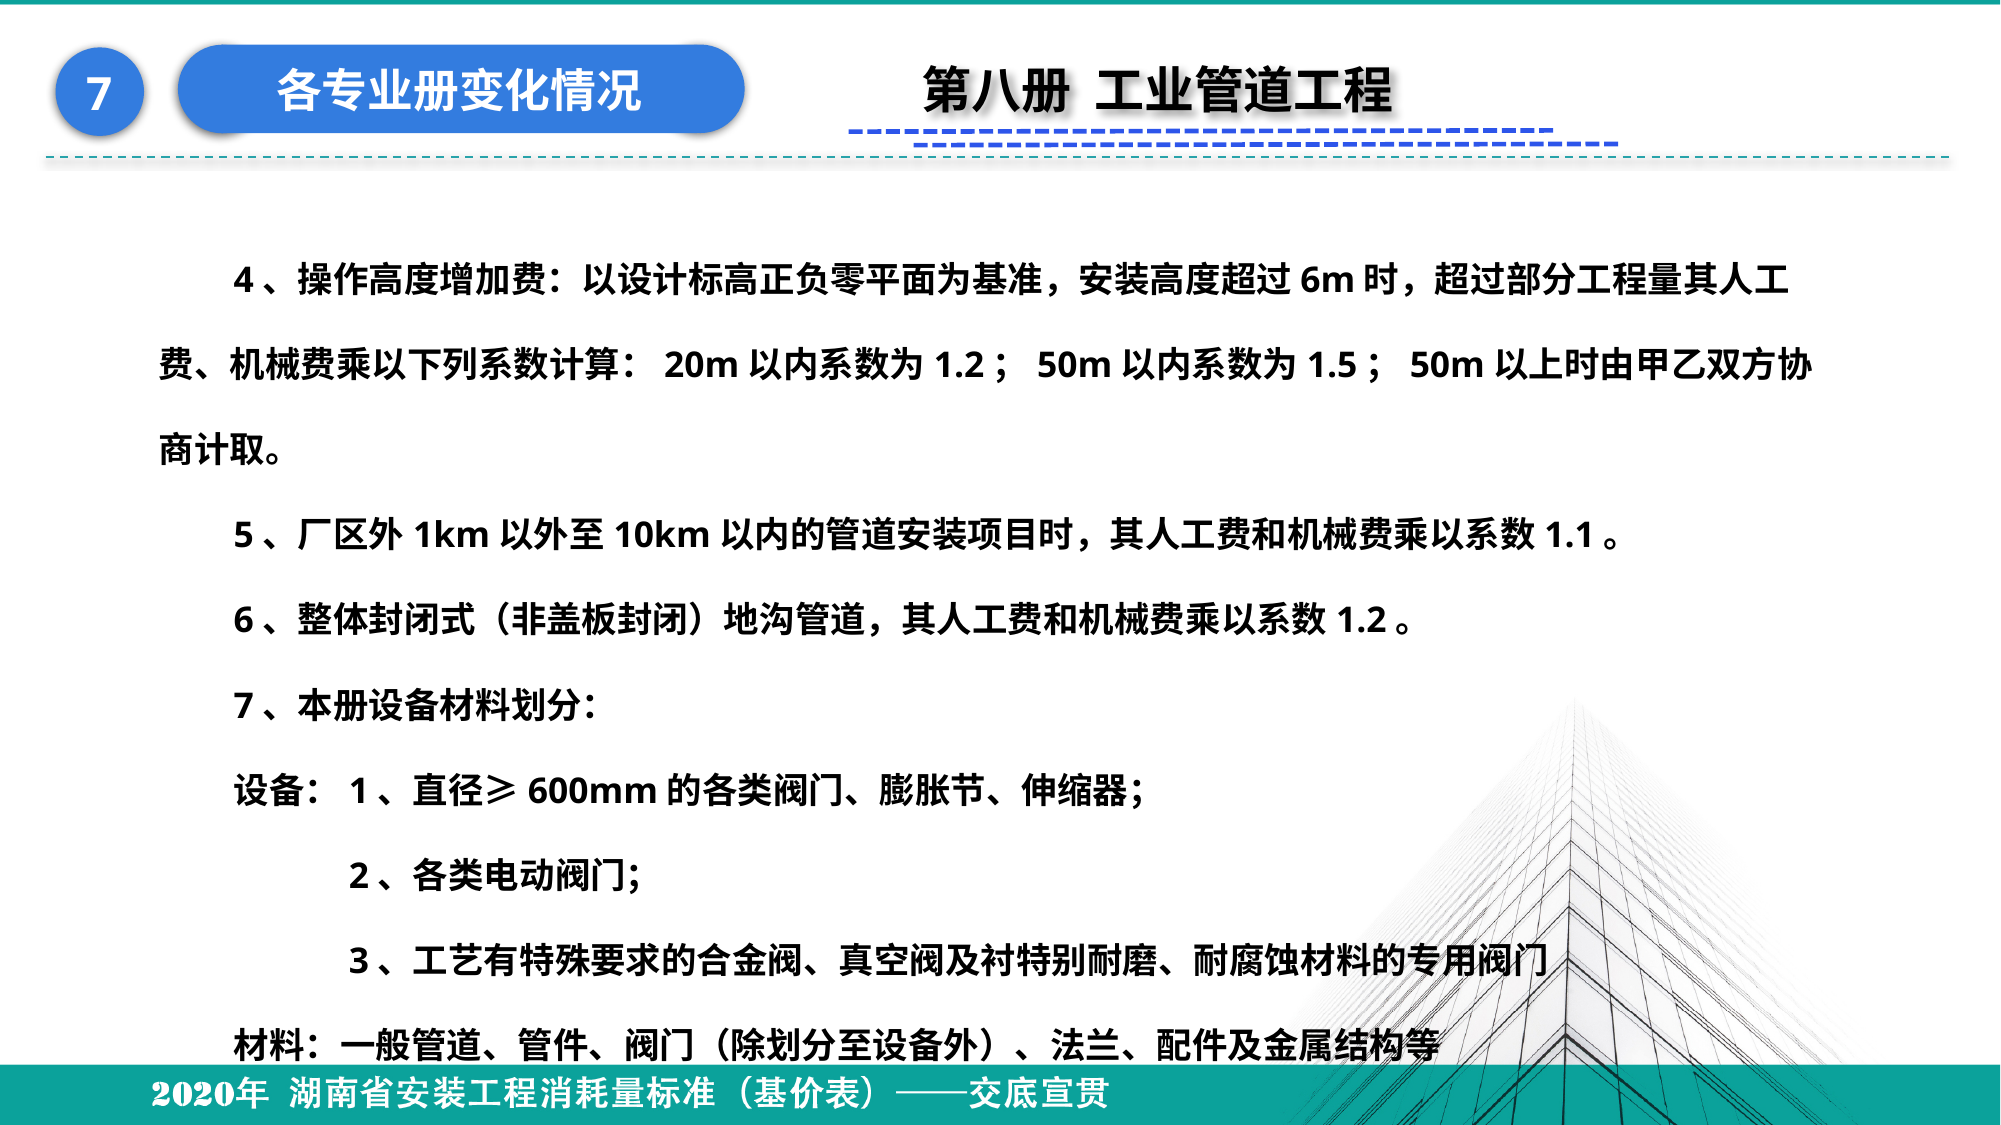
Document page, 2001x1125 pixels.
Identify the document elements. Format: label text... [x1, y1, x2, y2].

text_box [45, 44, 1955, 158]
slide_number [1918, 0, 2000, 52]
text_box 4、操作高度增加费：以设计标高正负零平面为基准，安装高度超过6m时，超过部分工程量其人工费、机械费乘以下列系数计算：20m以内系数为1.2；50m以内系数为1.5；50m以上时由甲乙双方协商计取。 5、厂区外1km以外至10km以内的管道安装项目时，其人工费和机械费乘以系数1.1。 6、整体封闭式（非盖板封闭）地沟管道，其人工费和机械费乘以系数1.2。 7、本册设备材料划分： 设备：1、直径≥600mm的各类阀门、膨胀节、伸缩器； 2、各类电动阀门； 3、工艺有特殊要求的合金阀、真空阀及衬特别耐磨、耐腐蚀材料的专用阀门 材料：一般管道、管件、阀门（除划分至设备外）、法兰、配件及金属结构等 [143, 207, 1834, 1073]
picture [0, 0, 2001, 1125]
